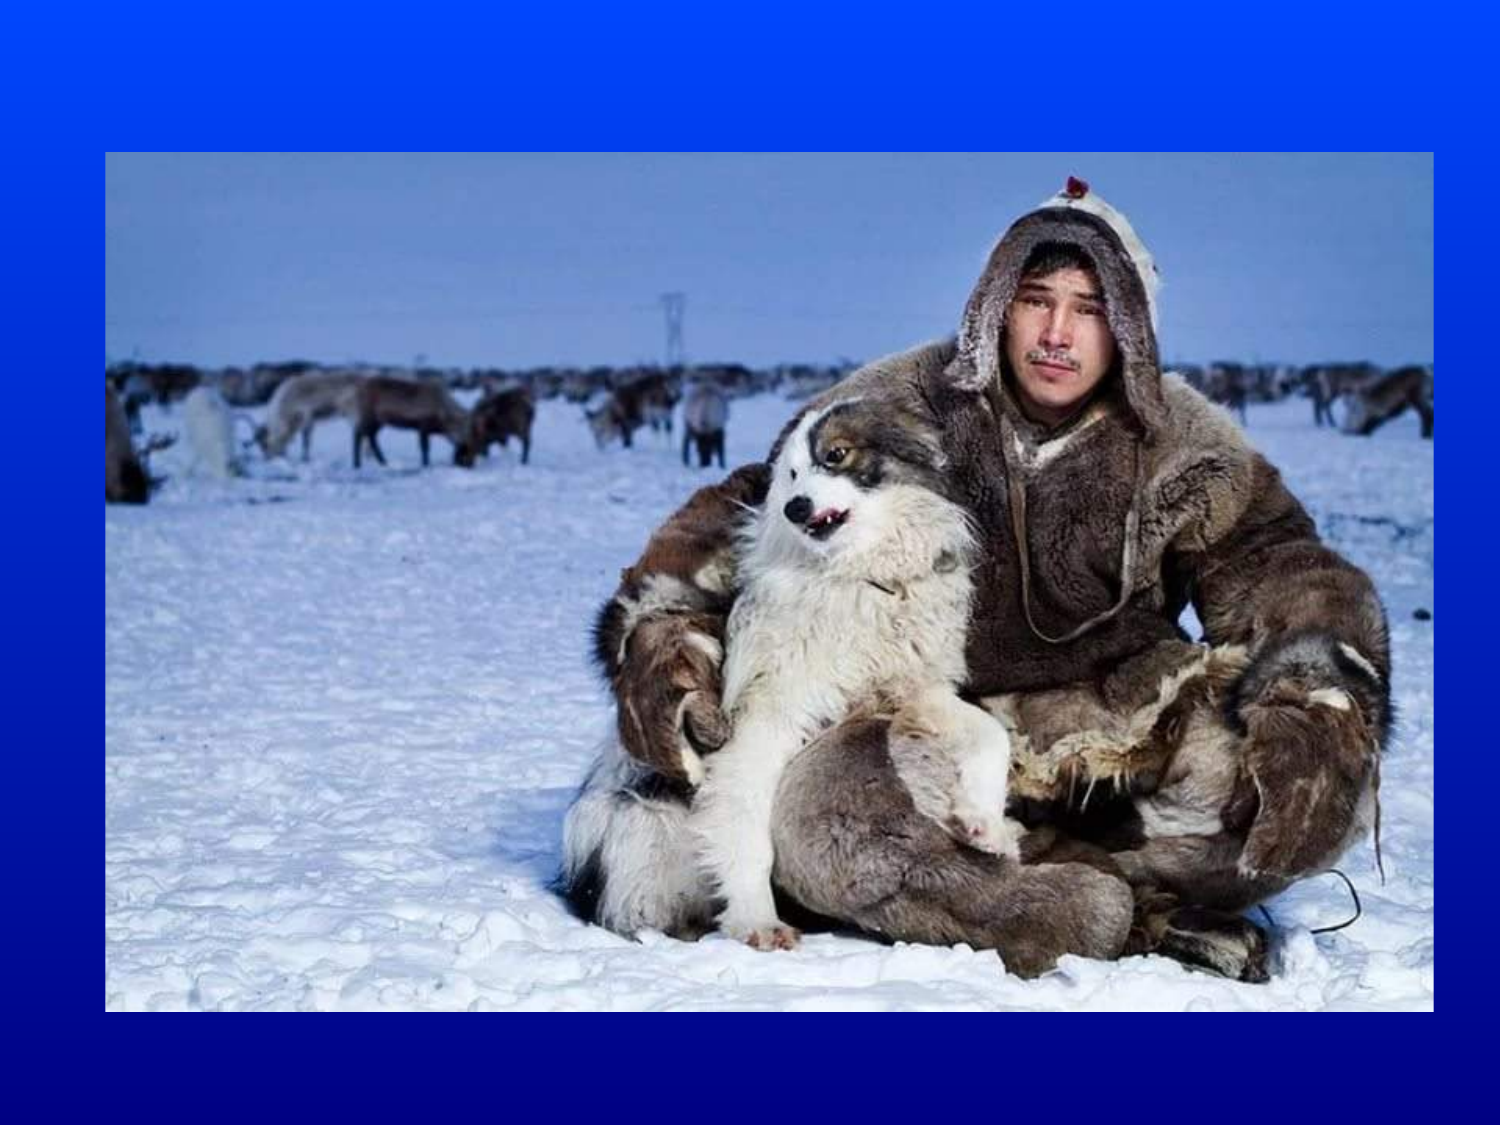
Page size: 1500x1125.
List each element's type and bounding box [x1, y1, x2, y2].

picture [105, 152, 1434, 1012]
